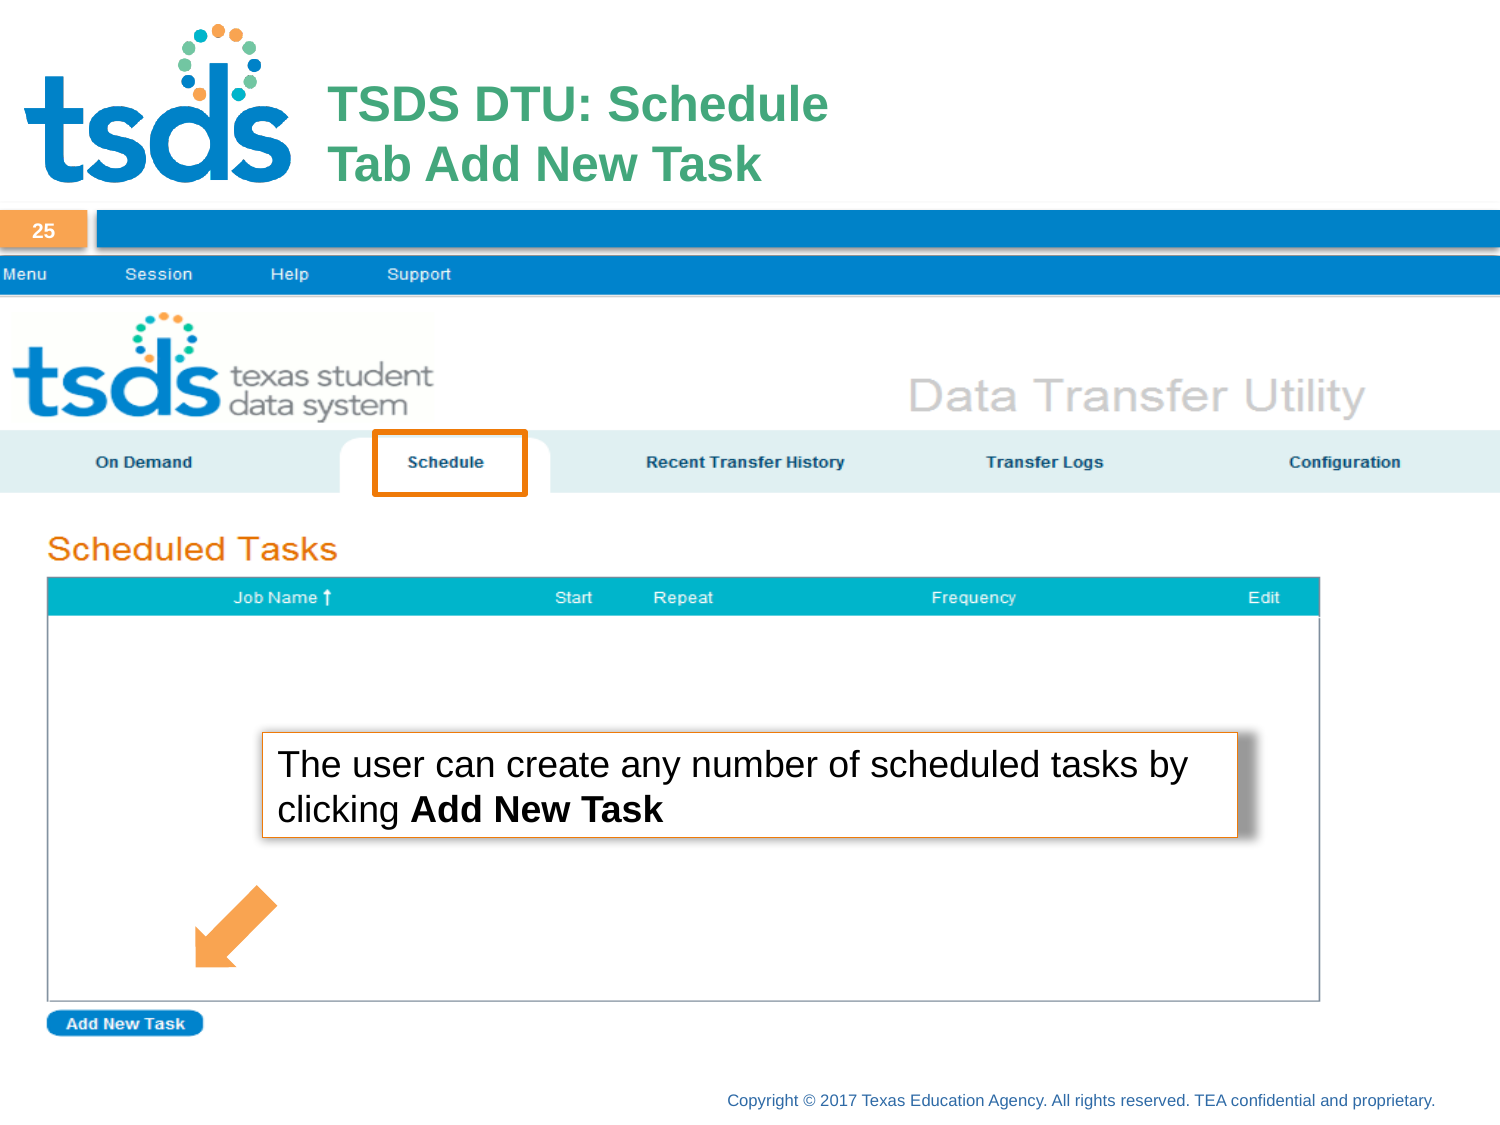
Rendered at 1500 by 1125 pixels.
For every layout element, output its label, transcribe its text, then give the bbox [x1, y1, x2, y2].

title TSDS DTU: Schedule Tab Add New Task [312, 62, 1438, 201]
picture [24, 24, 291, 191]
slide_number 25 [0, 210, 88, 251]
picture [0, 255, 1500, 1042]
